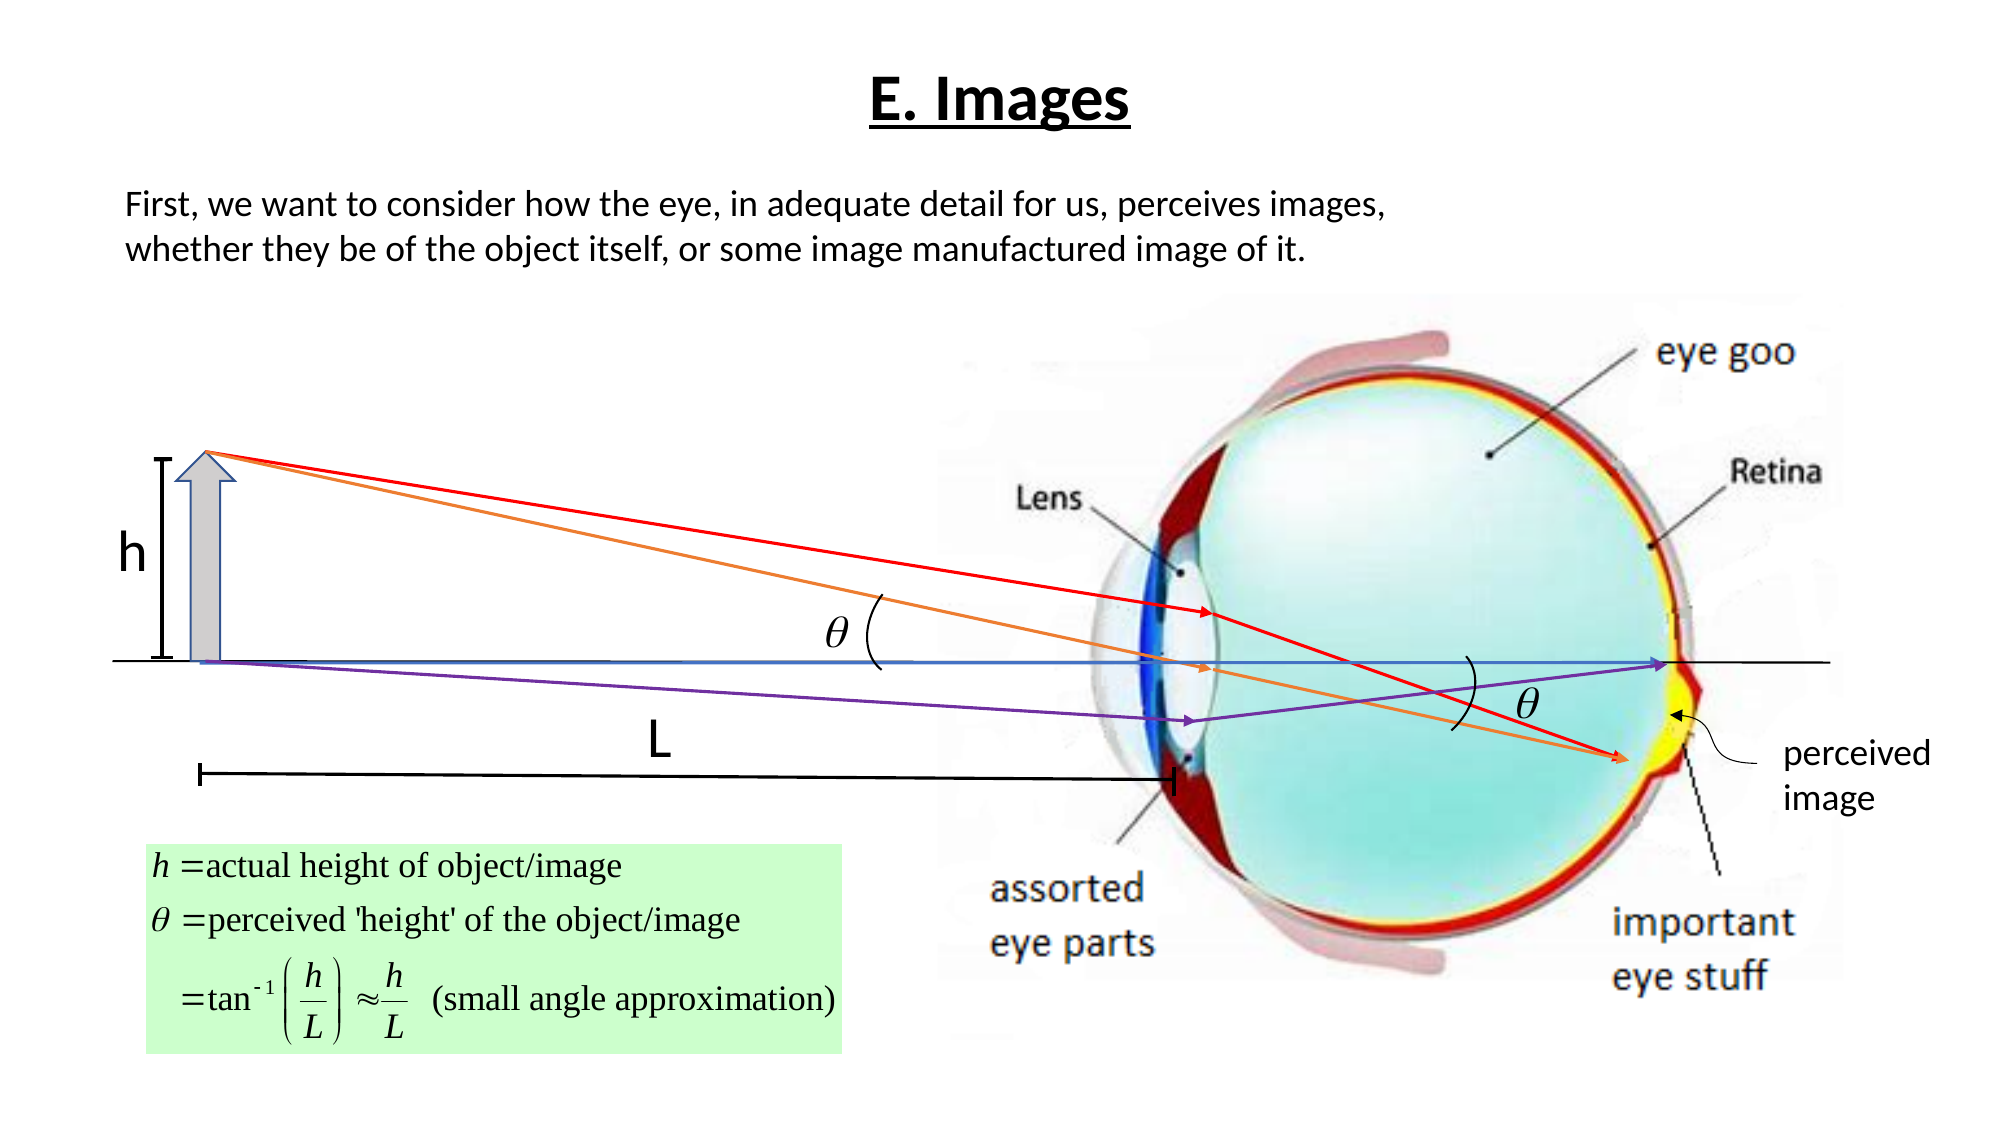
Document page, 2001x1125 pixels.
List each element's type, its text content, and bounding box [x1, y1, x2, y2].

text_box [1512, 681, 1545, 725]
text_box [173, 450, 205, 661]
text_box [205, 451, 1212, 662]
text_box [1191, 664, 1668, 722]
text_box E. Images [249, 55, 1750, 147]
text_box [931, 282, 1872, 1040]
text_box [822, 609, 854, 654]
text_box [205, 661, 1197, 722]
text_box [1212, 722, 1630, 761]
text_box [146, 844, 842, 1054]
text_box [1669, 714, 1758, 764]
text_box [1213, 613, 1625, 662]
text_box First, we want to consider how the eye, in adequate detail for us, perceives images, whether they be of the object itself, or some image manufactured image of it. [110, 171, 1403, 277]
text_box L [632, 722, 687, 773]
text_box perceived image [1872, 720, 1956, 826]
text_box h [103, 505, 160, 591]
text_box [201, 773, 1174, 780]
